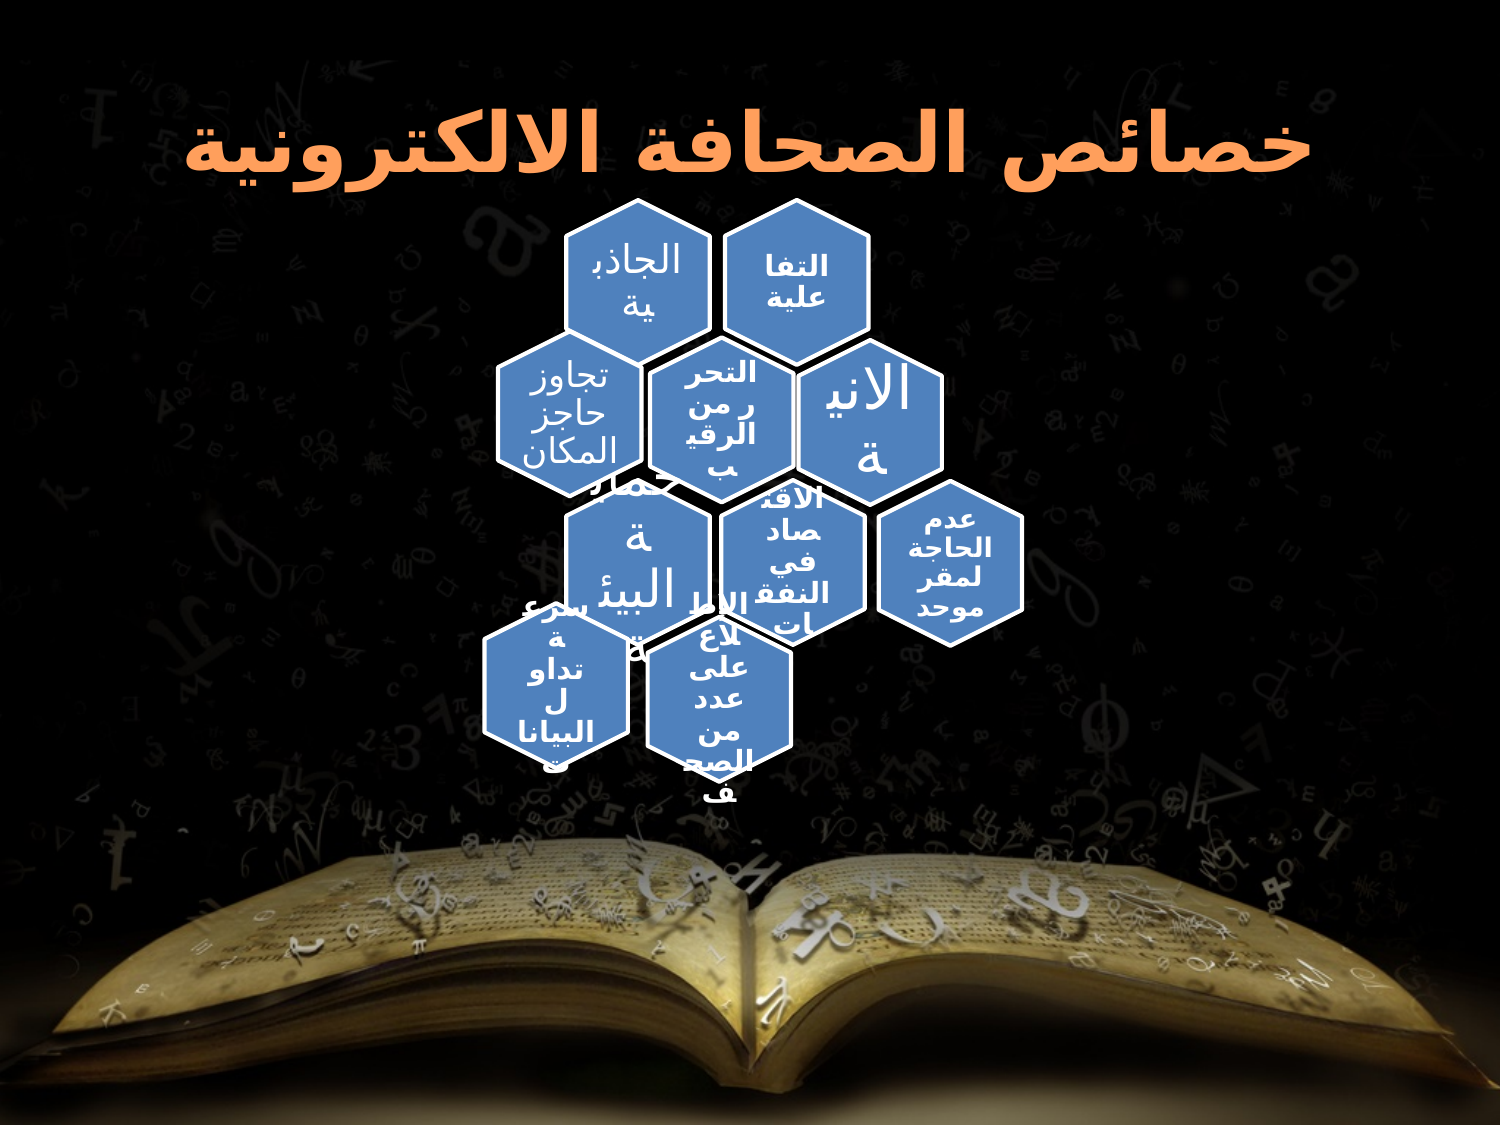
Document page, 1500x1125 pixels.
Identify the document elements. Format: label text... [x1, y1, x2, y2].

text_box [87, 199, 1426, 926]
picture [0, 0, 1500, 1125]
title خصائص الصحافة الالكترونية [75, 45, 1425, 233]
